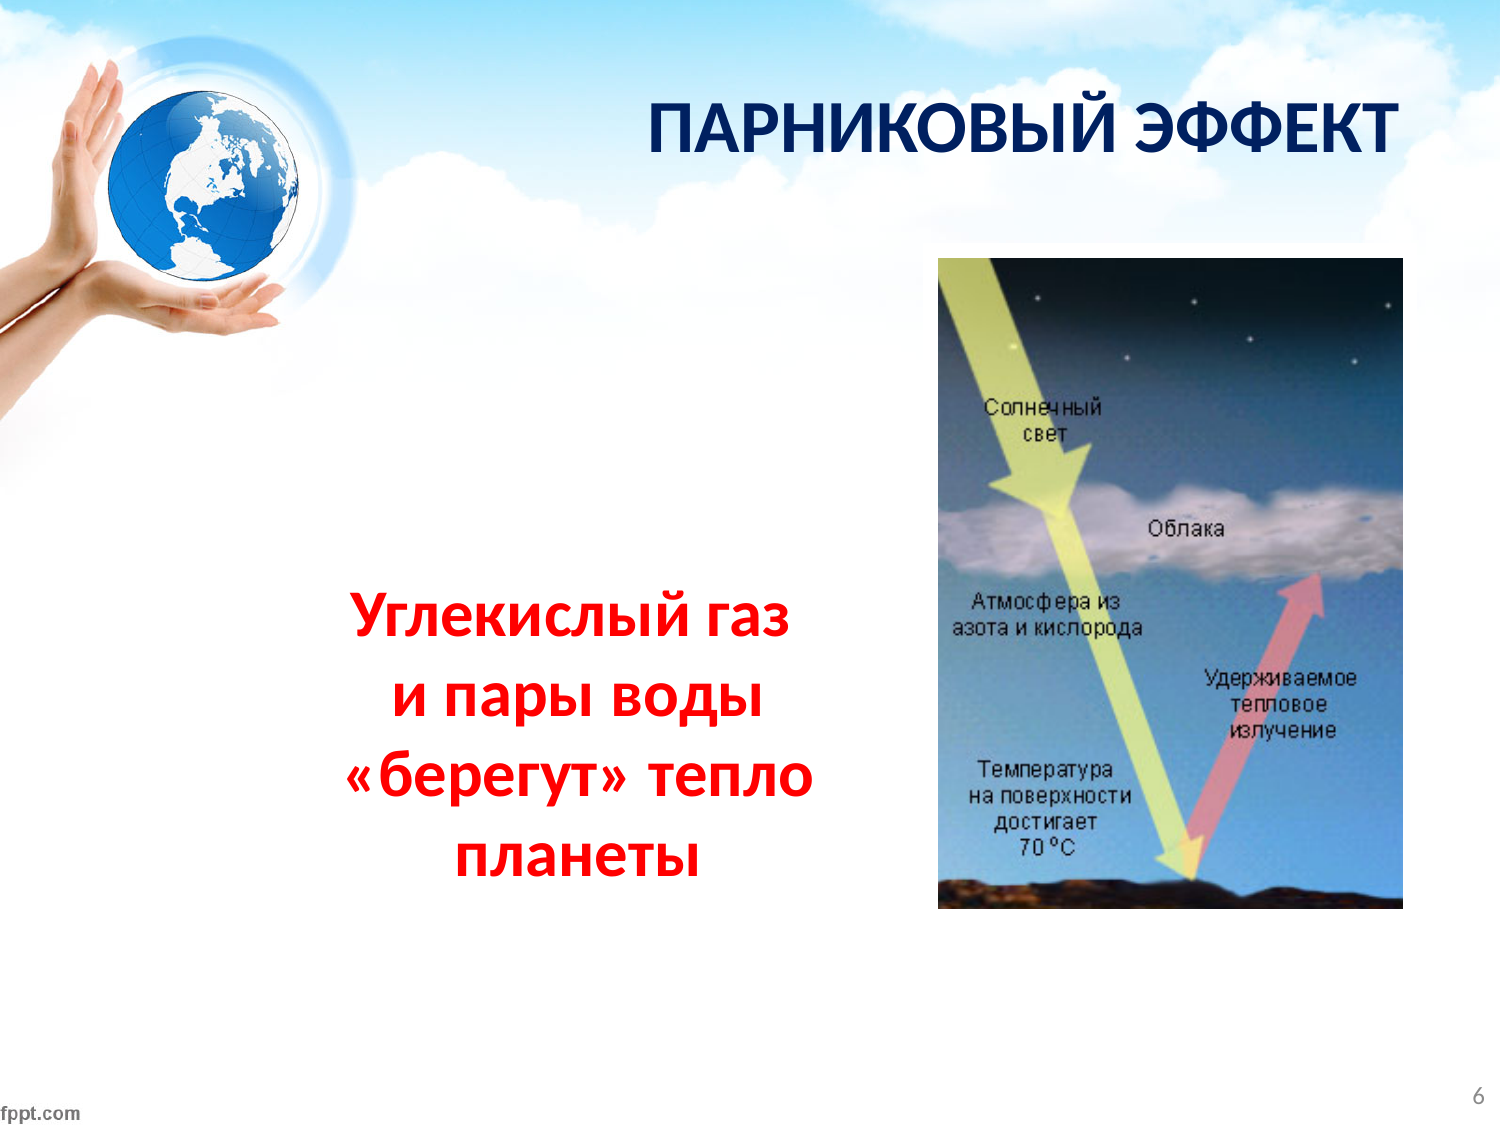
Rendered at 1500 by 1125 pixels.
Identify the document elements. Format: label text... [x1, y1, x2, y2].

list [937, 257, 1403, 910]
text_box Углекислый газ и пары воды «берегут» тепло планеты [316, 562, 841, 897]
title ПАРНИКОВЫЙ ЭФФЕКТ [64, 0, 1415, 247]
slide_number 6 [1149, 1065, 1500, 1125]
picture [0, 0, 1500, 1125]
